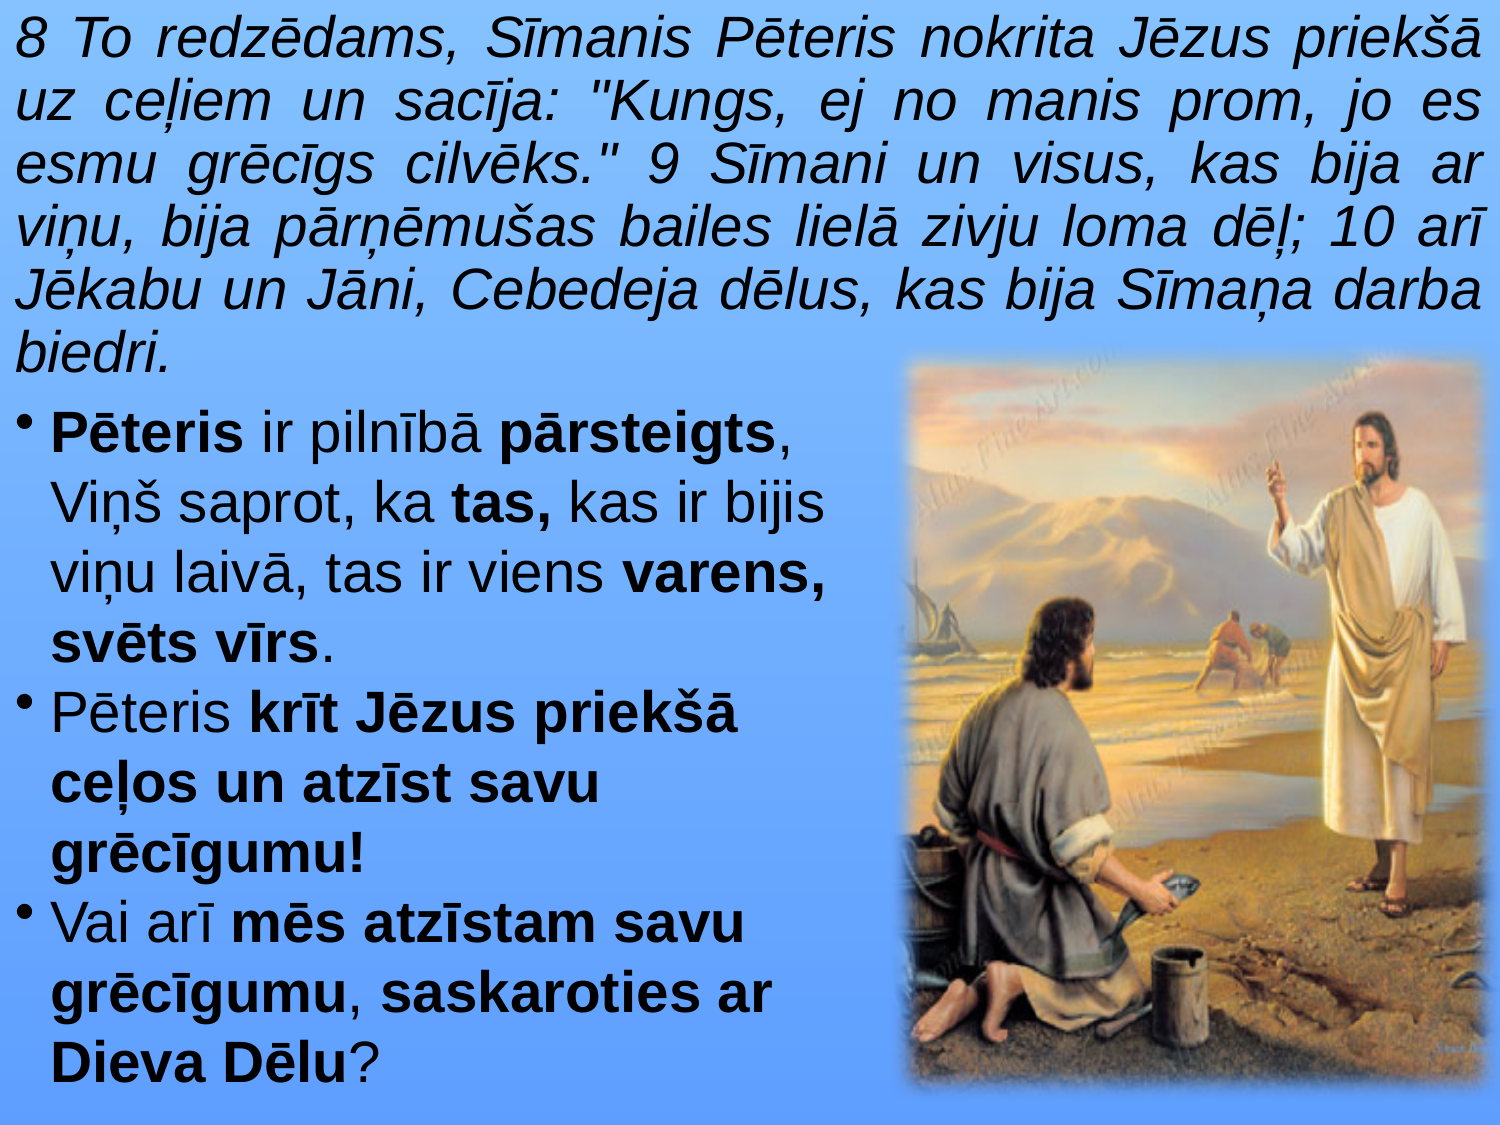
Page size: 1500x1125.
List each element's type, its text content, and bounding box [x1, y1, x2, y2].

picture [890, 339, 1500, 1102]
text_box Pēteris ir pilnībā pārsteigts, Viņš saprot, ka tas, kas ir bijis viņu laivā, tas ir viens varens, svēts vīrs. Pēteris krīt Jēzus priekšā ceļos un atzīst savu grēcīgumu! Vai arī mēs atzīstam savu grēcīgumu, saskaroties ar Dieva Dēlu? [0, 386, 885, 1102]
list 8 To redzēdams, Sīmanis Pēteris nokrita Jēzus priekšā uz ceļiem un sacīja: "Kungs, ej no manis prom, jo es esmu grēcīgs cilvēks." 9 Sīmani un visus, kas bija ar viņu, bija pārņēmušas bailes lielā zivju loma dēļ; 10 arī Jēkabu un Jāni, Cebedeja dēlus, kas bija Sīmaņa darba biedri. [0, 0, 1500, 178]
